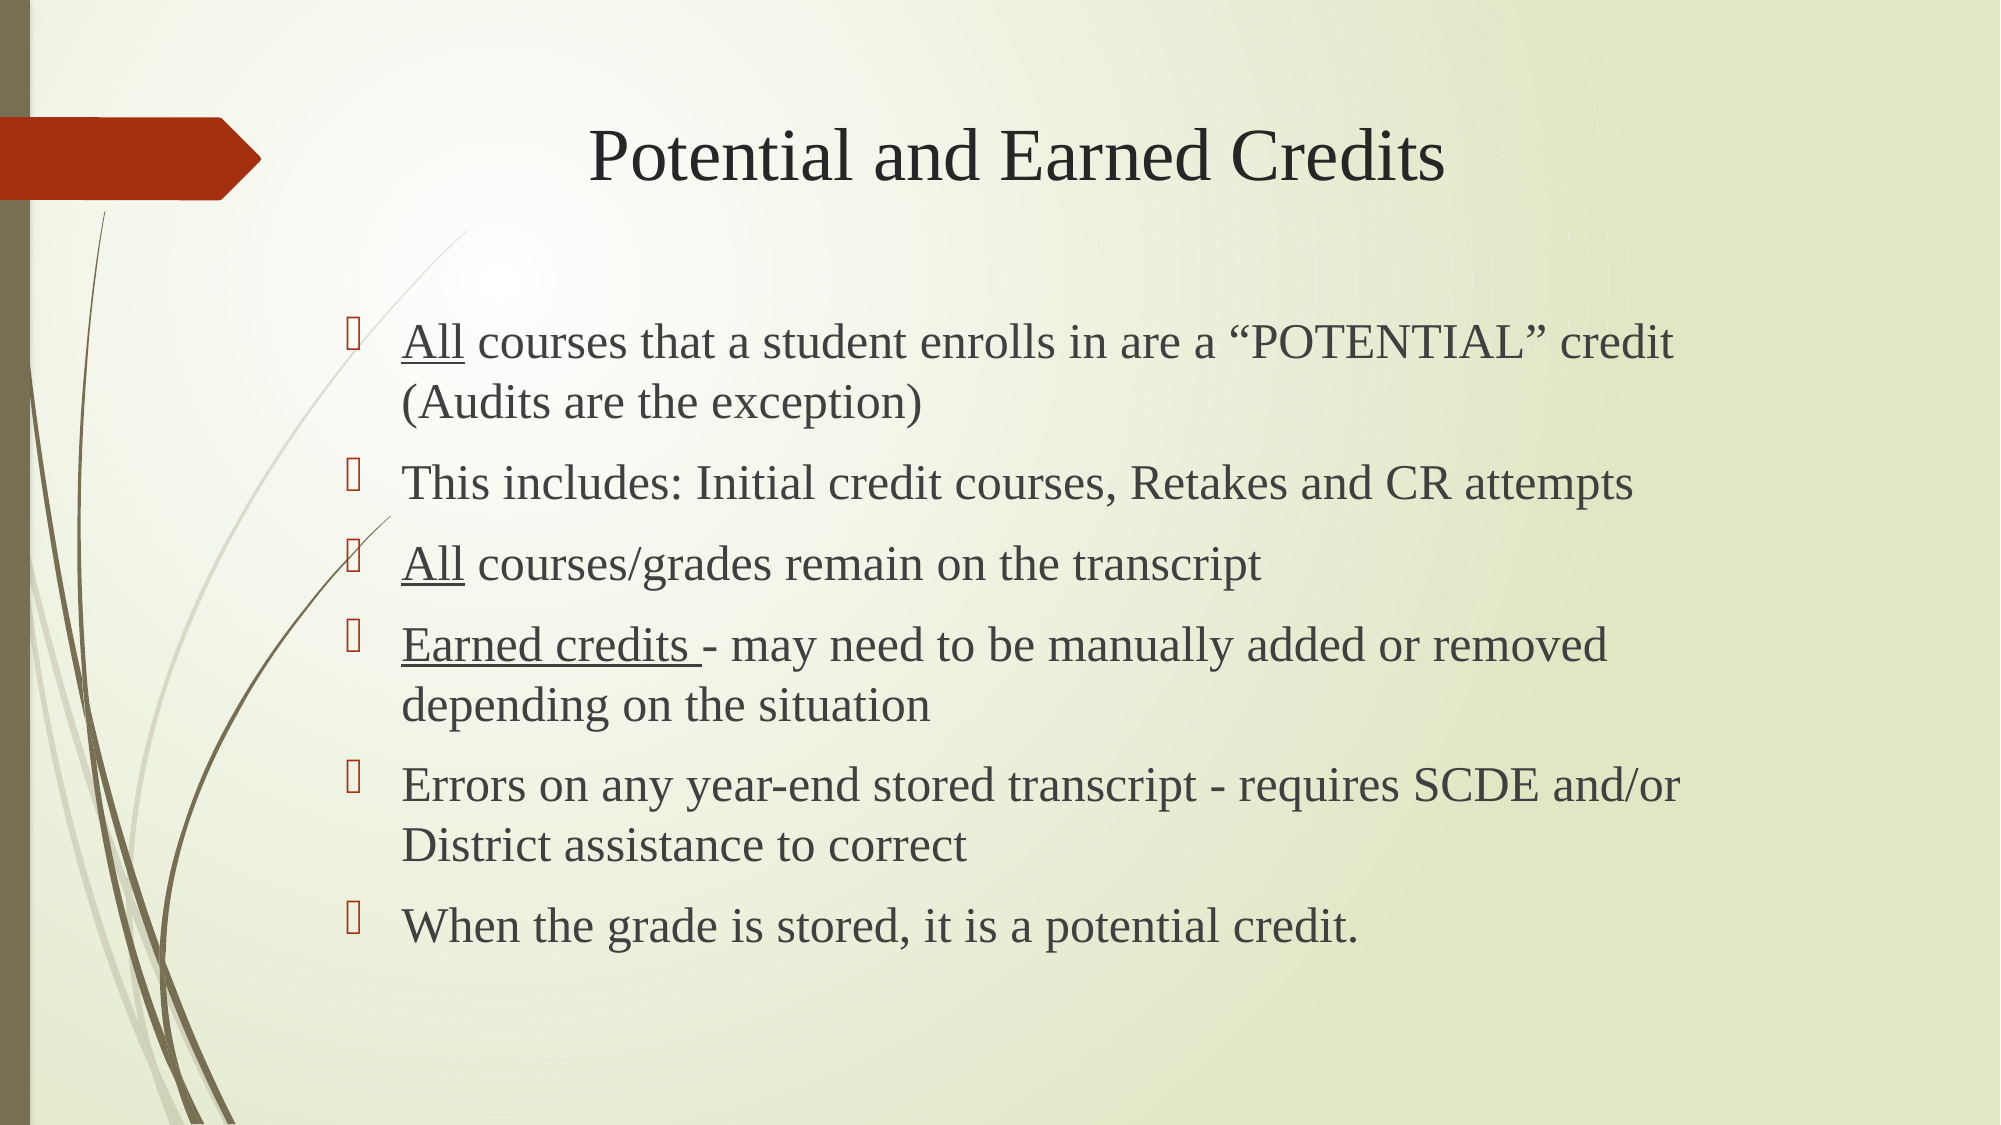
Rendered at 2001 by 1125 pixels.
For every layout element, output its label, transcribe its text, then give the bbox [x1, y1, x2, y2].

list All courses that a student enrolls in are a “POTENTIAL” credit (Audits are the exception) This includes: Initial credit courses, Retakes and CR attempts All courses/grades remain on the transcript Earned credits - may need to be manually added or removed depending on the situation Errors on any year-end stored transcript - requires SCDE and/or District assistance to correct When the grade is stored, it is a potential credit. [330, 301, 1793, 1076]
title Potential and Earned Credits [573, 98, 2000, 217]
